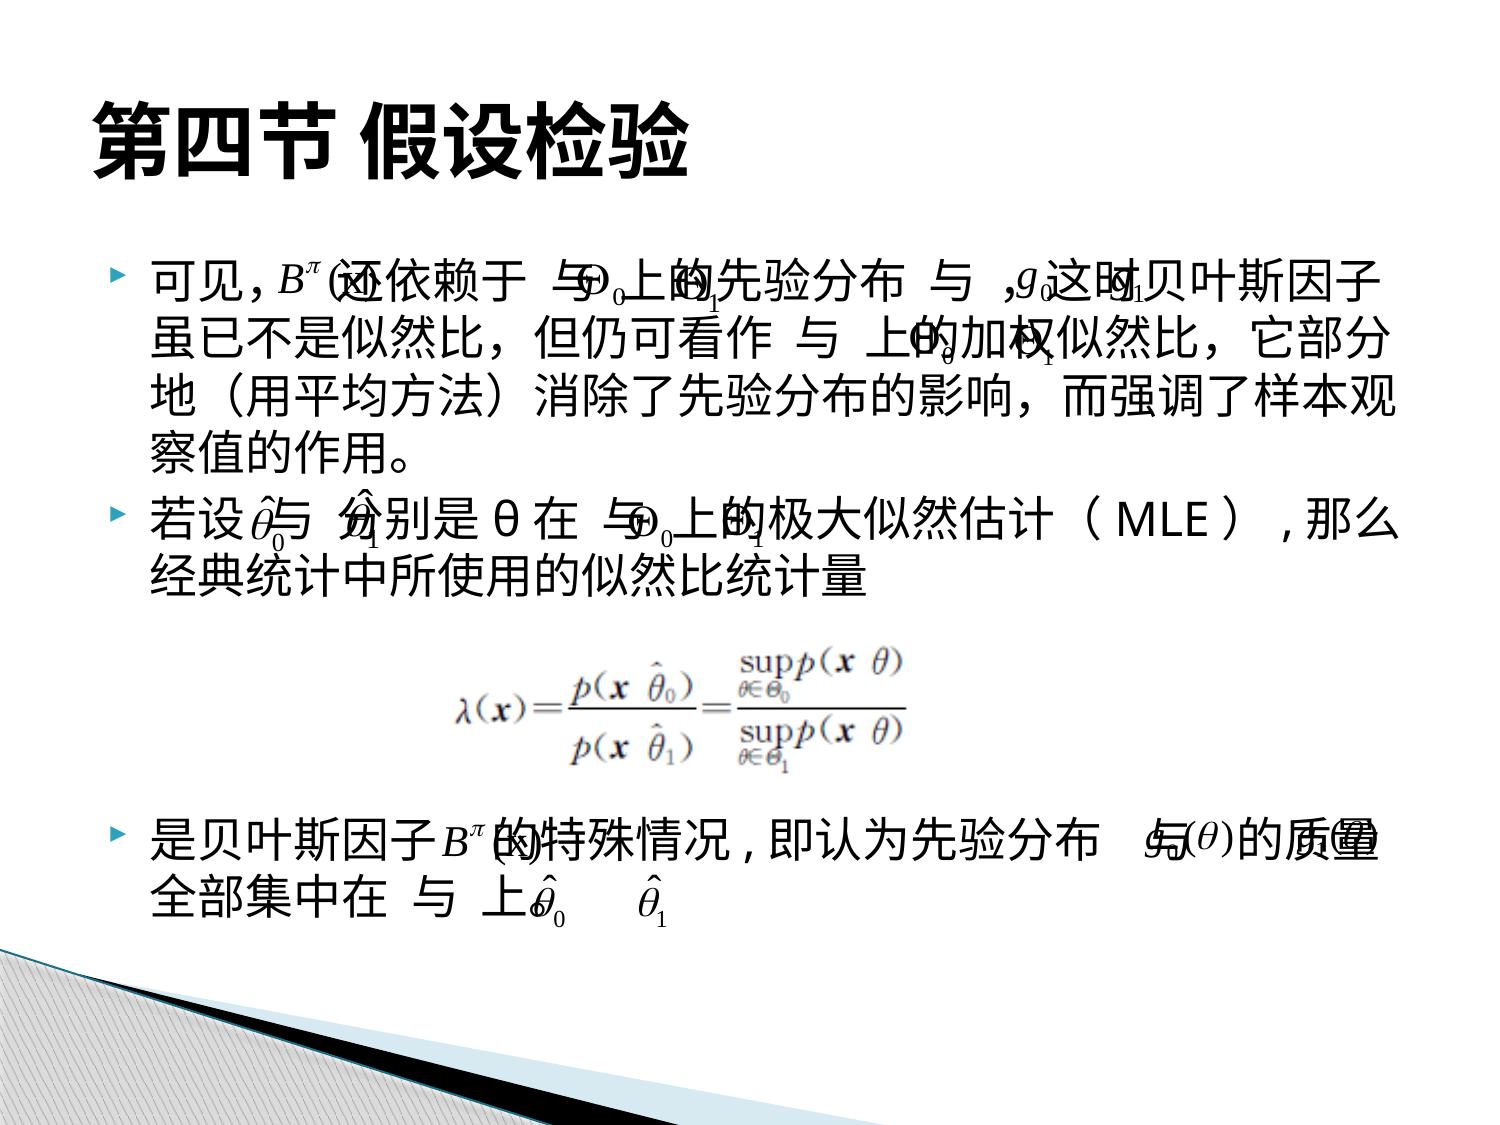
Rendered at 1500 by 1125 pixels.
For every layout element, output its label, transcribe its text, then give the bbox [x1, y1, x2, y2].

list 可见， 还依赖于 与 上的先验分布 与 ，这时贝叶斯因子虽已不是似然比，但仍可看作 与 上的加权似然比，它部分地（用平均方法）消除了先验分布的影响，而强调了样本观察值的作用。 若设 与 分别是θ在 与 上的极大似然估计（MLE）,那么经典统计中所使用的似然比统计量 是贝叶斯因子 的特殊情况,即认为先验分布 与 的质量全部集中在 与 上。 [75, 243, 1425, 986]
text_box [1136, 808, 1243, 871]
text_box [620, 491, 680, 559]
picture [409, 632, 927, 786]
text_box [433, 808, 551, 875]
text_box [339, 480, 388, 561]
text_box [1101, 245, 1151, 314]
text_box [667, 252, 727, 324]
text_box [1007, 313, 1059, 376]
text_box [269, 245, 387, 312]
title 第四节 假设检验 [75, 45, 1425, 233]
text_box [1007, 245, 1060, 312]
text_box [714, 491, 770, 558]
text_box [631, 866, 675, 938]
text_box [243, 487, 294, 563]
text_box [1288, 808, 1387, 868]
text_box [902, 308, 962, 376]
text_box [568, 250, 633, 317]
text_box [527, 866, 574, 938]
